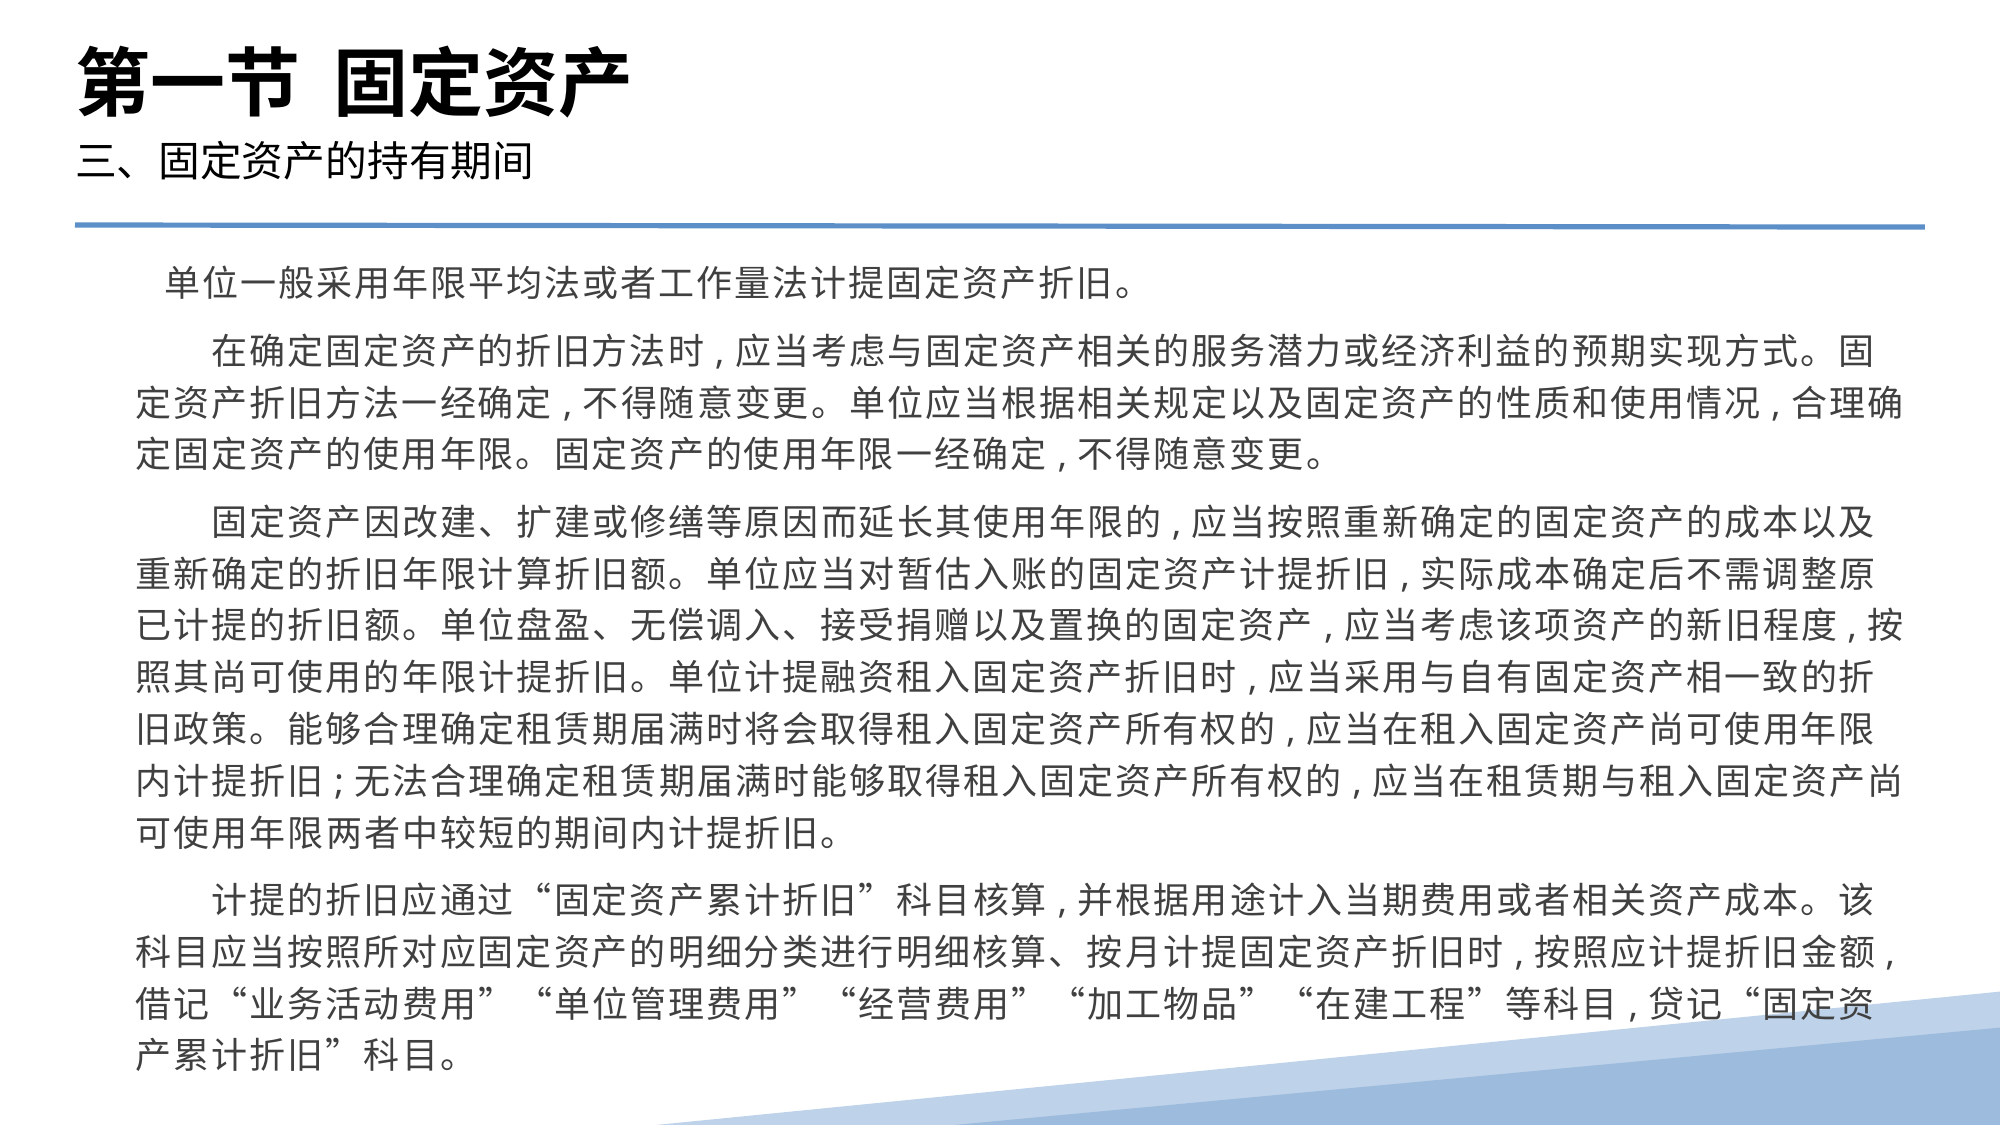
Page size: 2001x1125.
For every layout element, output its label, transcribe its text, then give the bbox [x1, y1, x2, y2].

text_box 第一节 固定资产 [75, 24, 1925, 124]
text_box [656, 991, 2000, 1125]
text_box 单位一般采用年限平均法或者工作量法计提固定资产折旧。 在确定固定资产的折旧方法时,应当考虑与固定资产相关的服务潜力或经济利益的预期实现方式。固定资产折旧方法一经确定,不得随意变更。单位应当根据相关规定以及固定资产的性质和使用情况,合理确定固定资产的使用年限。固定资产的使用年限一经确定,不得随意变更。 固定资产因改建、扩建或修缮等原因而延长其使用年限的,应当按照重新确定的固定资产的成本以及重新确定的折旧年限计算折旧额。单位应当对暂估入账的固定资产计提折旧,实际成本确定后不需调整原已计提的折旧额。单位盘盈、无偿调入、接受捐赠以及置换的固定资产,应当考虑该项资产的新旧程度,按照其尚可使用的年限计提折旧。单位计提融资租入固定资产折旧时,应当采用与自有固定资产相一致的折旧政策。能够合理确定租赁期届满时将会取得租入固定资产所有权的,应当在租入固定资产尚可使用年限内计提折旧;无法合理确定租赁期届满时能够取得租入固定资产所有权的,应当在租赁期与租入固定资产尚可使用年限两者中较短的期间内计提折旧。 计提的折旧应通过“固定资产累计折旧”科目核算,并根据用途计入当期费用或者相关资产成本。该科目应当按照所对应固定资产的明细分类进行明细核算、按月计提固定资产折旧时,按照应计提折旧金额,借记“业务活动费用”“单位管理费用”“经营费用”“加工物品”“在建工程”等科目,贷记“固定资产累计折旧”科目。 [125, 246, 1925, 1082]
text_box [74, 224, 1925, 228]
text_box 三、固定资产的持有期间 [75, 124, 1925, 200]
